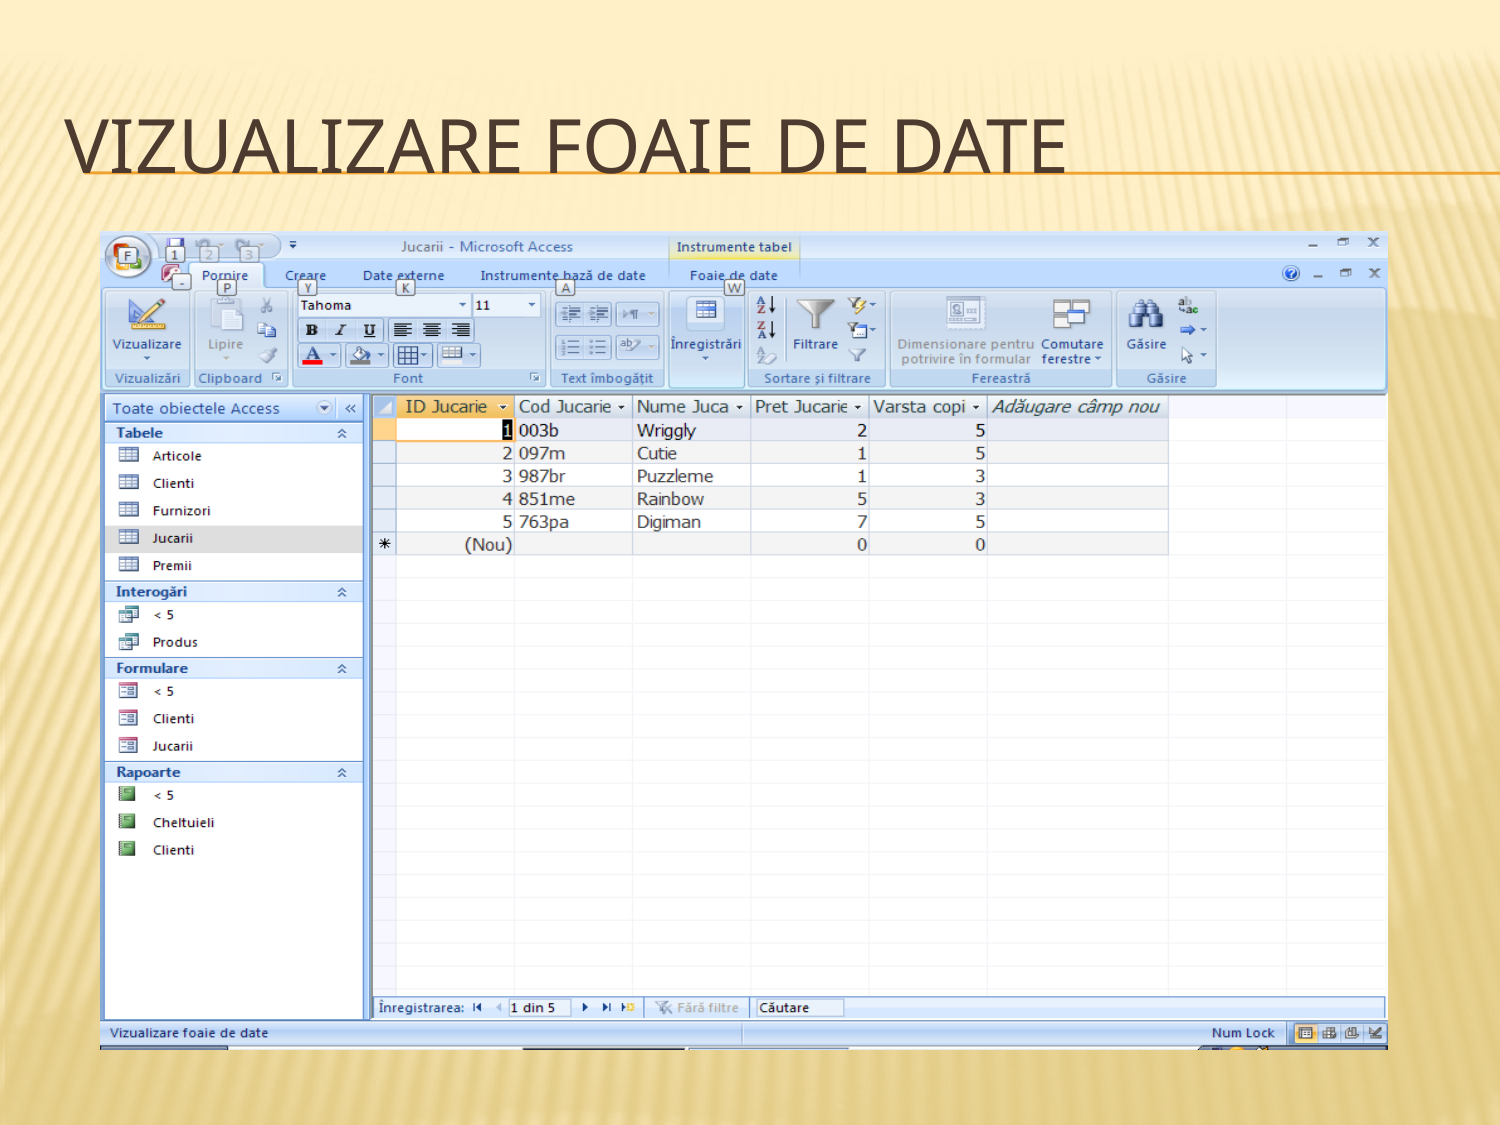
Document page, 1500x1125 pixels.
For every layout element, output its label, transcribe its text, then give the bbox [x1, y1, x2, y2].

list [99, 231, 1389, 1051]
title Vizualizare Foaie de date [50, 75, 1475, 213]
